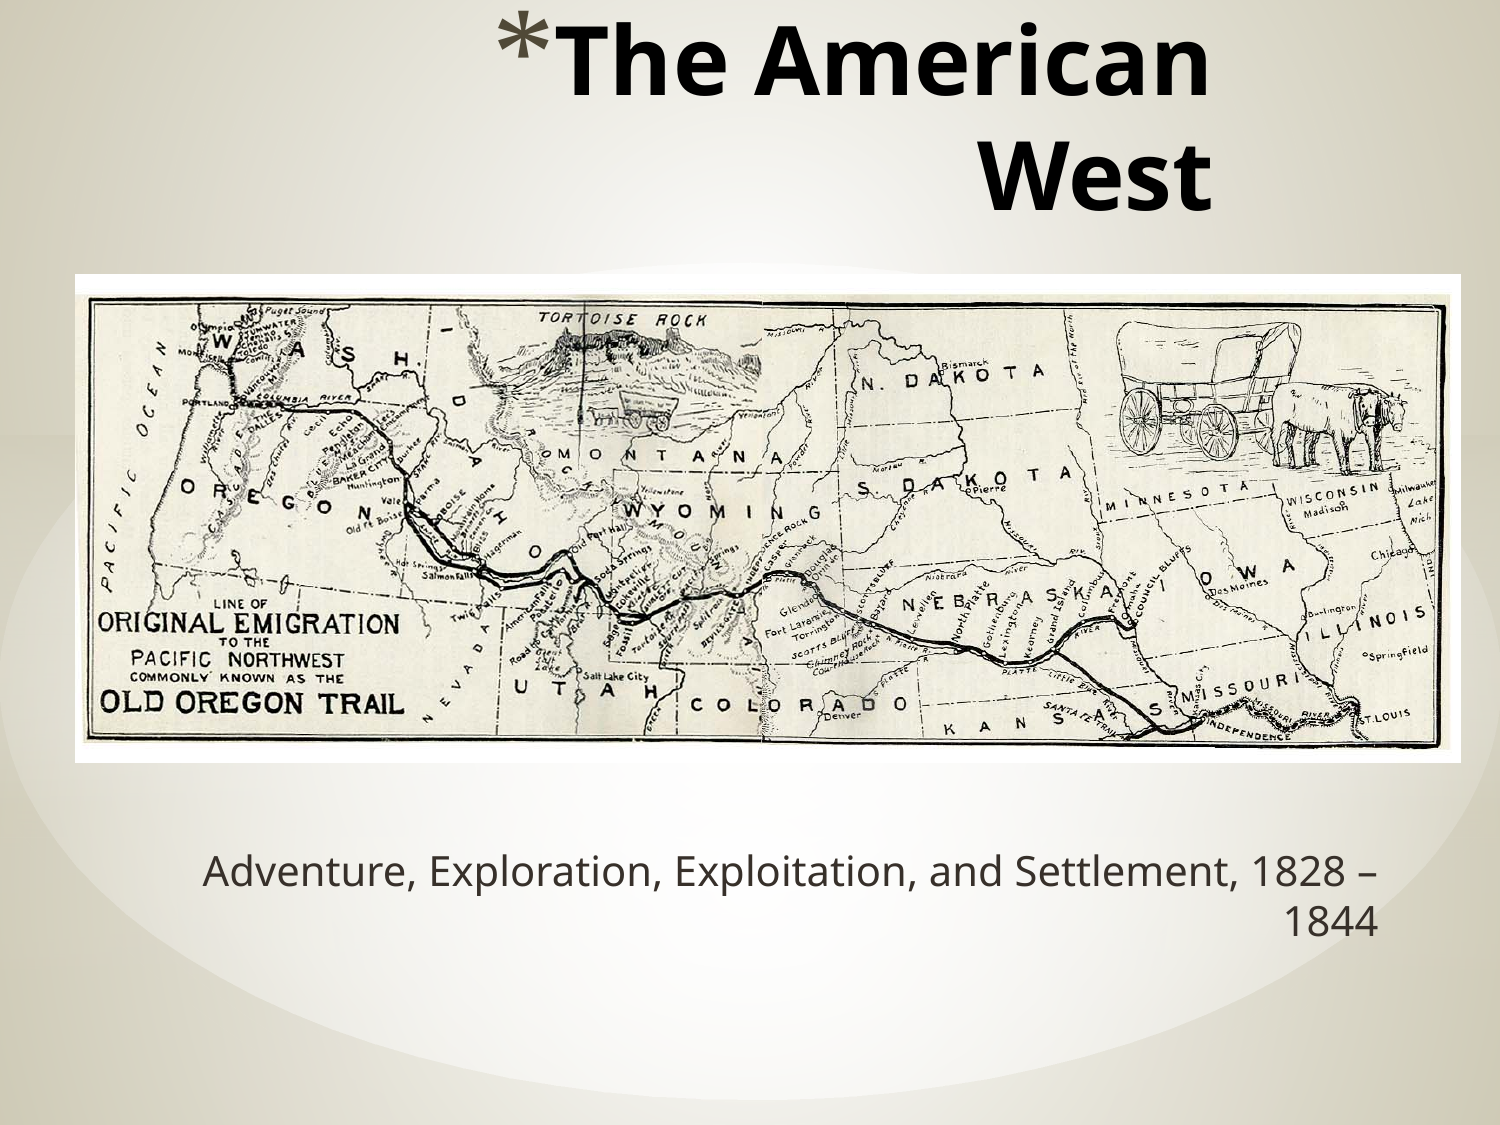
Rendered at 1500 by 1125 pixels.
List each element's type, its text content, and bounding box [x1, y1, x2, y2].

title The American West [249, 50, 1229, 238]
picture [74, 274, 1462, 763]
list Adventure, Exploration, Exploitation, and Settlement, 1828 – 1844 [93, 837, 1394, 975]
